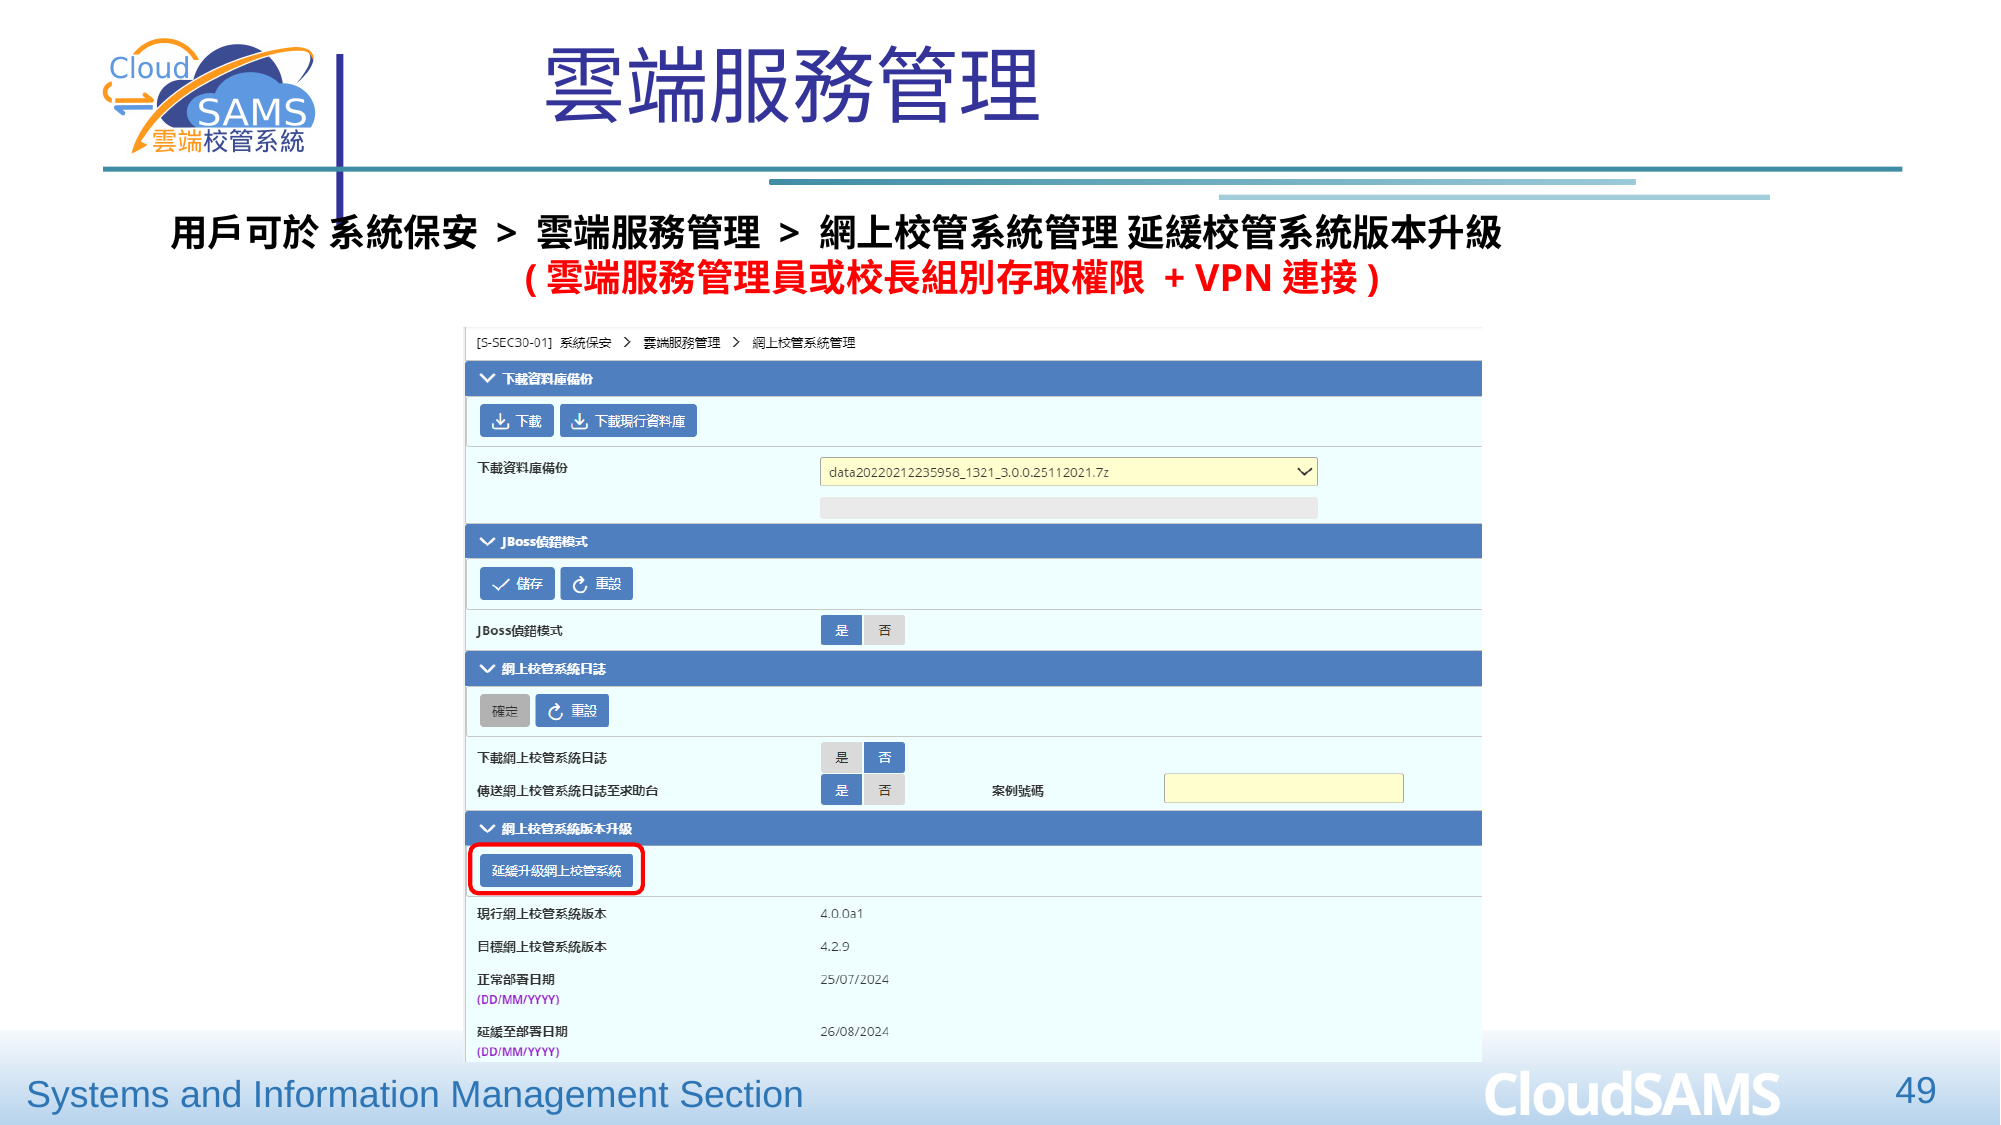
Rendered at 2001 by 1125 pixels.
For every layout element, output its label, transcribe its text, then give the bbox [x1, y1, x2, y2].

text_box 用戶可於 系統保安 > 雲端服務管理 > 網上校管系統管理 延緩校管系統版本升級 (雲端服務管理員或校長組別存取權限 + VPN連接) [155, 201, 1749, 307]
picture [87, 7, 349, 175]
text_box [463, 327, 1482, 1062]
text_box 雲端服務管理 [527, 15, 1703, 141]
slide_number 49 [1755, 1059, 1952, 1125]
